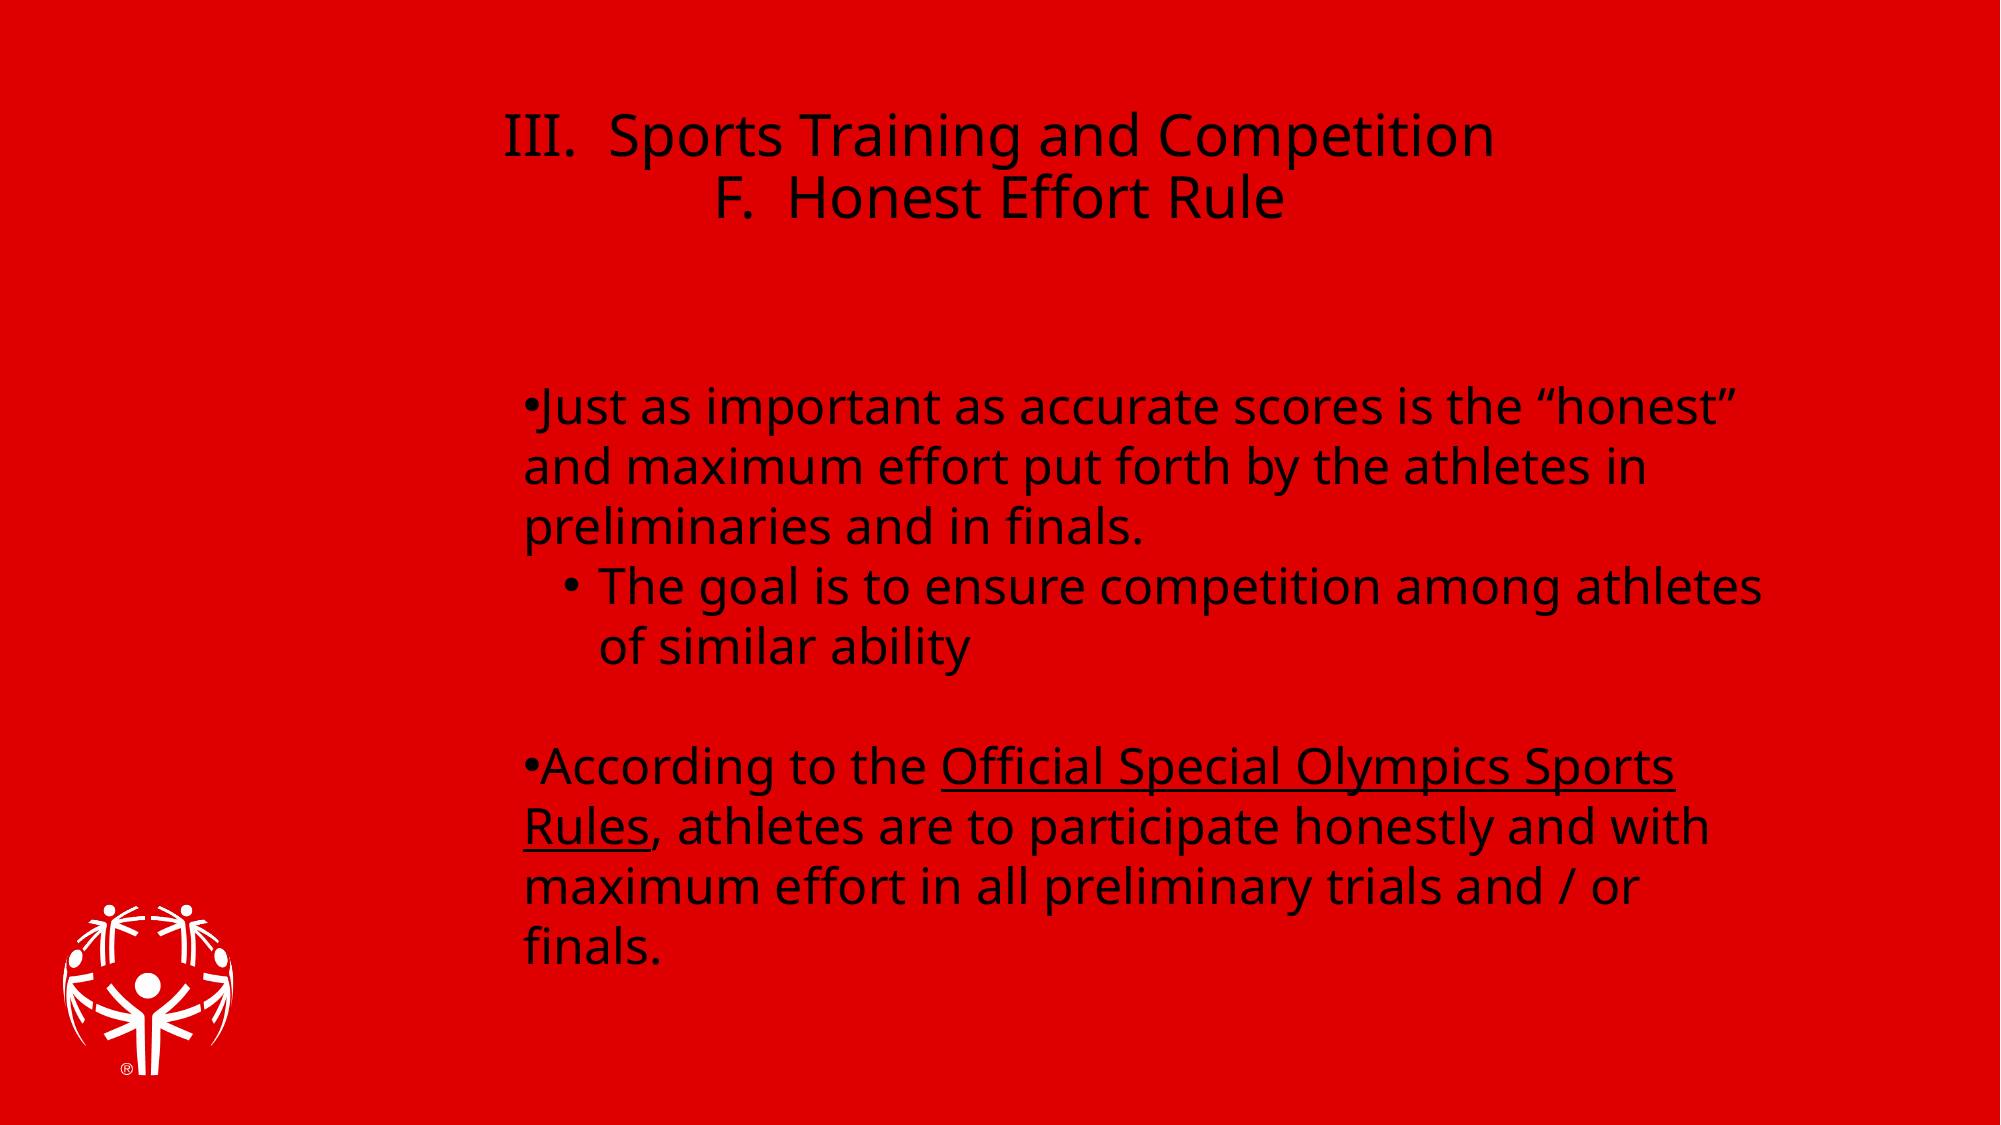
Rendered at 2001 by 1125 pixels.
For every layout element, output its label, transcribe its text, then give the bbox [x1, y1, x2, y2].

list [0, 881, 287, 1098]
title III. Sports Training and Competition F. Honest Effort Rule [137, 59, 1863, 278]
text_box Just as important as accurate scores is the “honest” and maximum effort put forth by the athletes in preliminaries and in finals. The goal is to ensure competition among athletes of similar ability According to the Official Special Olympics Sports Rules, athletes are to participate honestly and with maximum effort in all preliminary trials and / or finals. [508, 367, 1792, 983]
